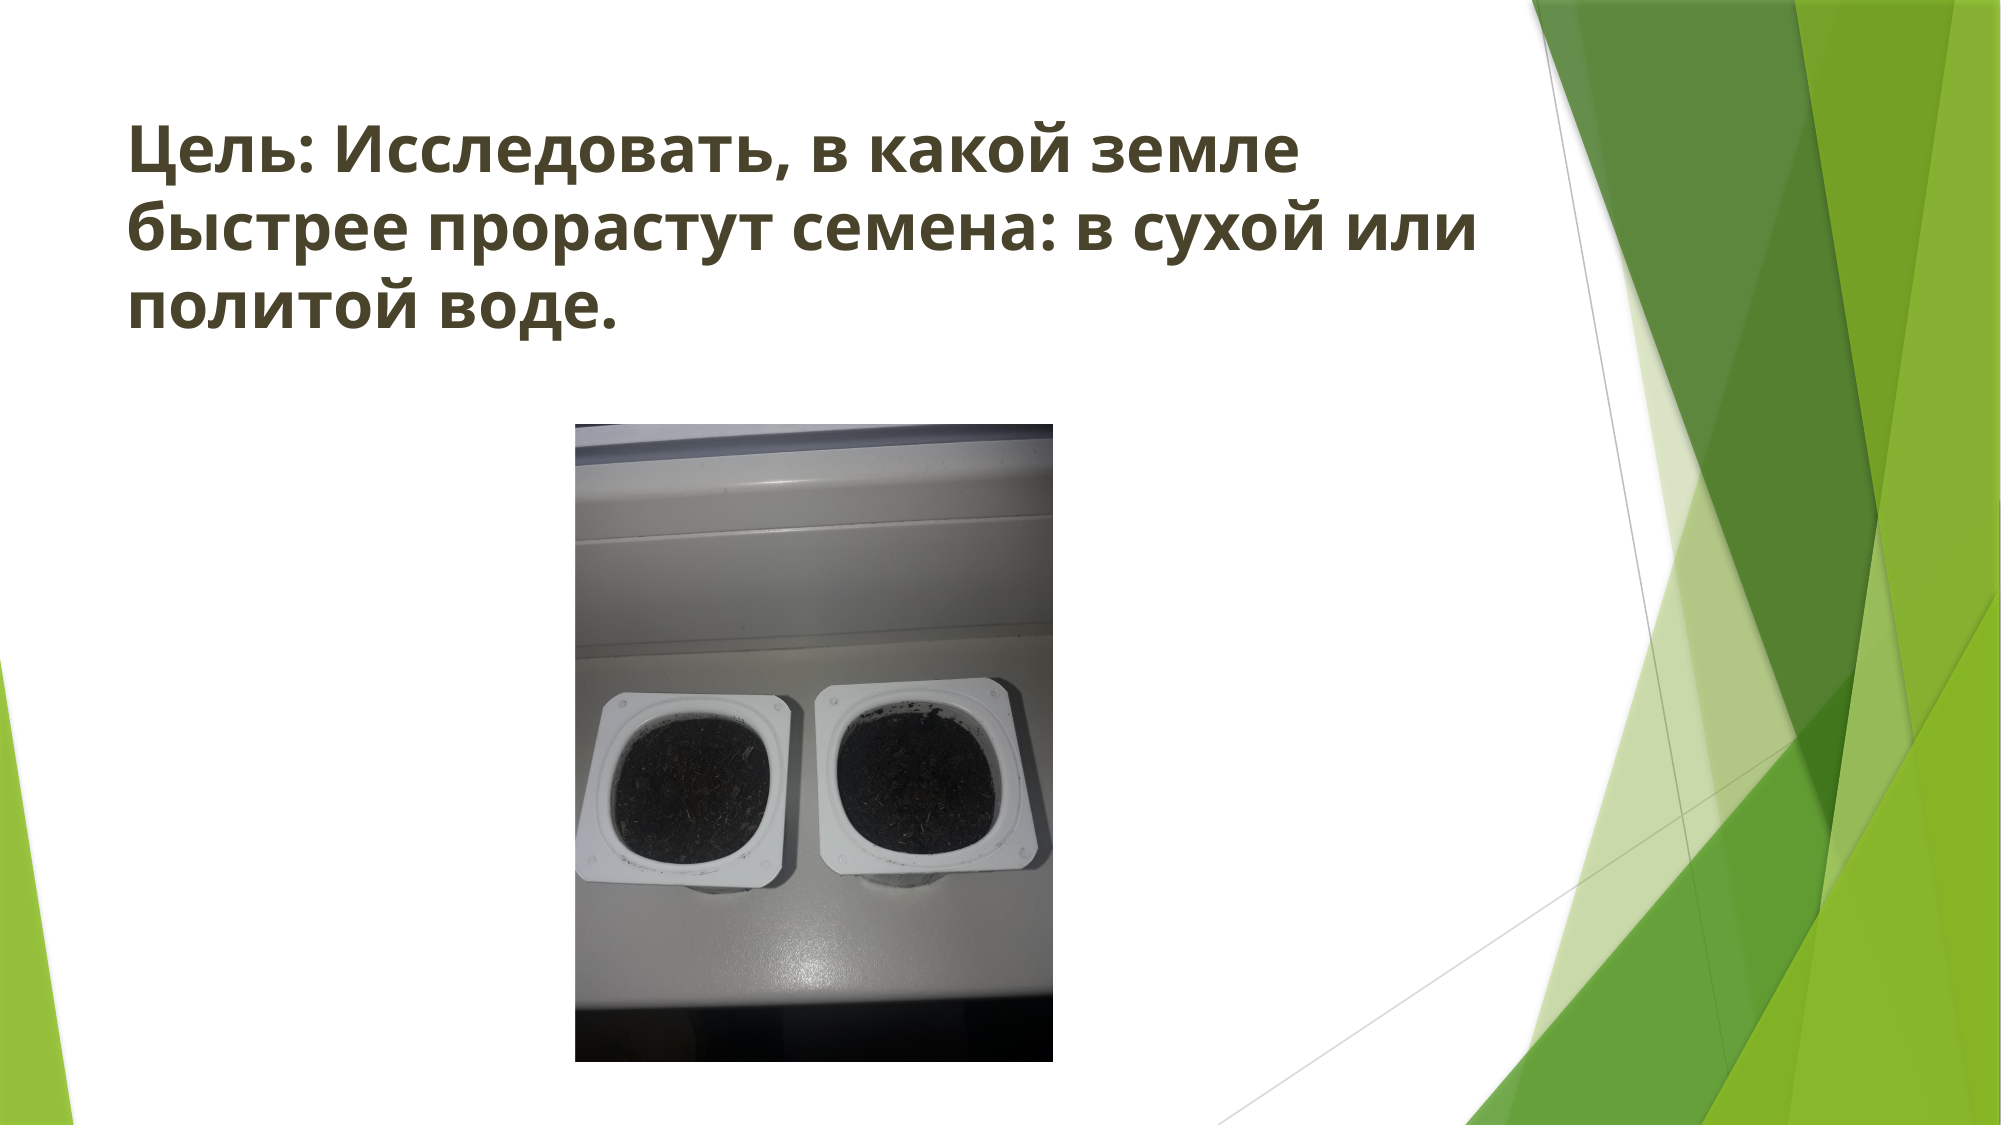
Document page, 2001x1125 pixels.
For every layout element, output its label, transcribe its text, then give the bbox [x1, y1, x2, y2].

picture [574, 424, 1053, 1063]
title Цель: Исследовать, в какой земле быстрее прорастут семена: в сухой или политой воде. [111, 99, 1522, 350]
